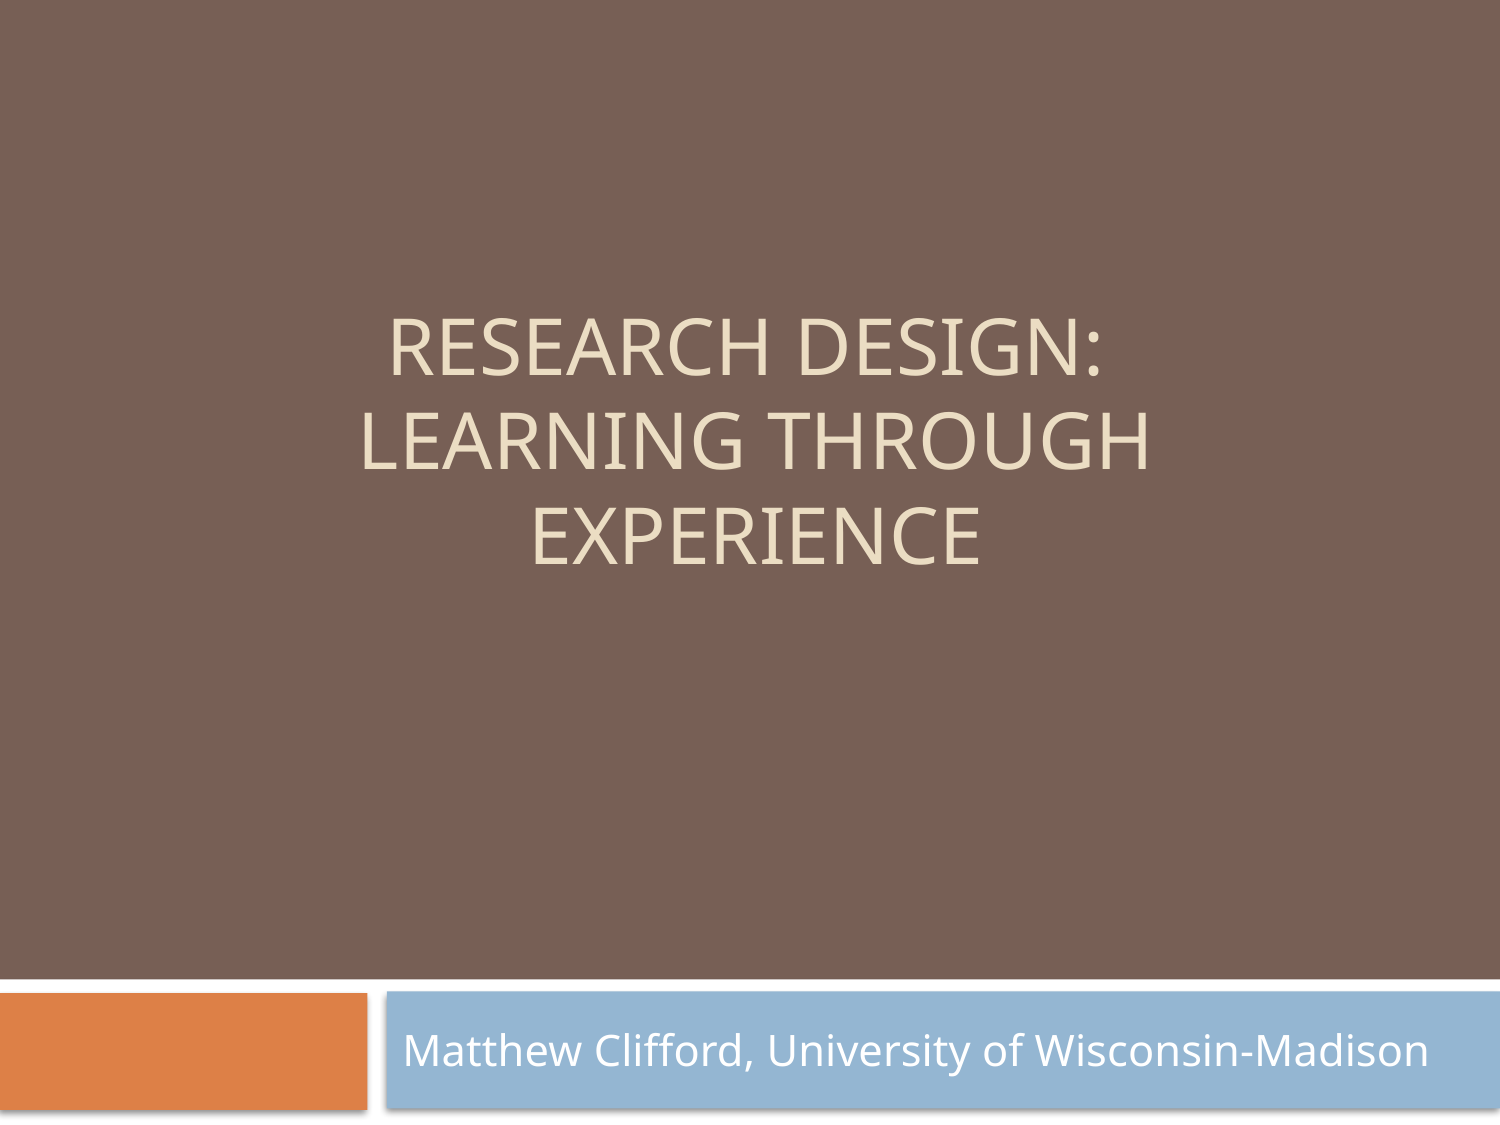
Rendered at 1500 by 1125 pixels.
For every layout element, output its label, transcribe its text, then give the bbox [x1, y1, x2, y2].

subtitle Matthew Clifford, University of Wisconsin-Madison [387, 992, 1488, 1105]
title Research Design: Learning Through Experience [225, 287, 1288, 588]
